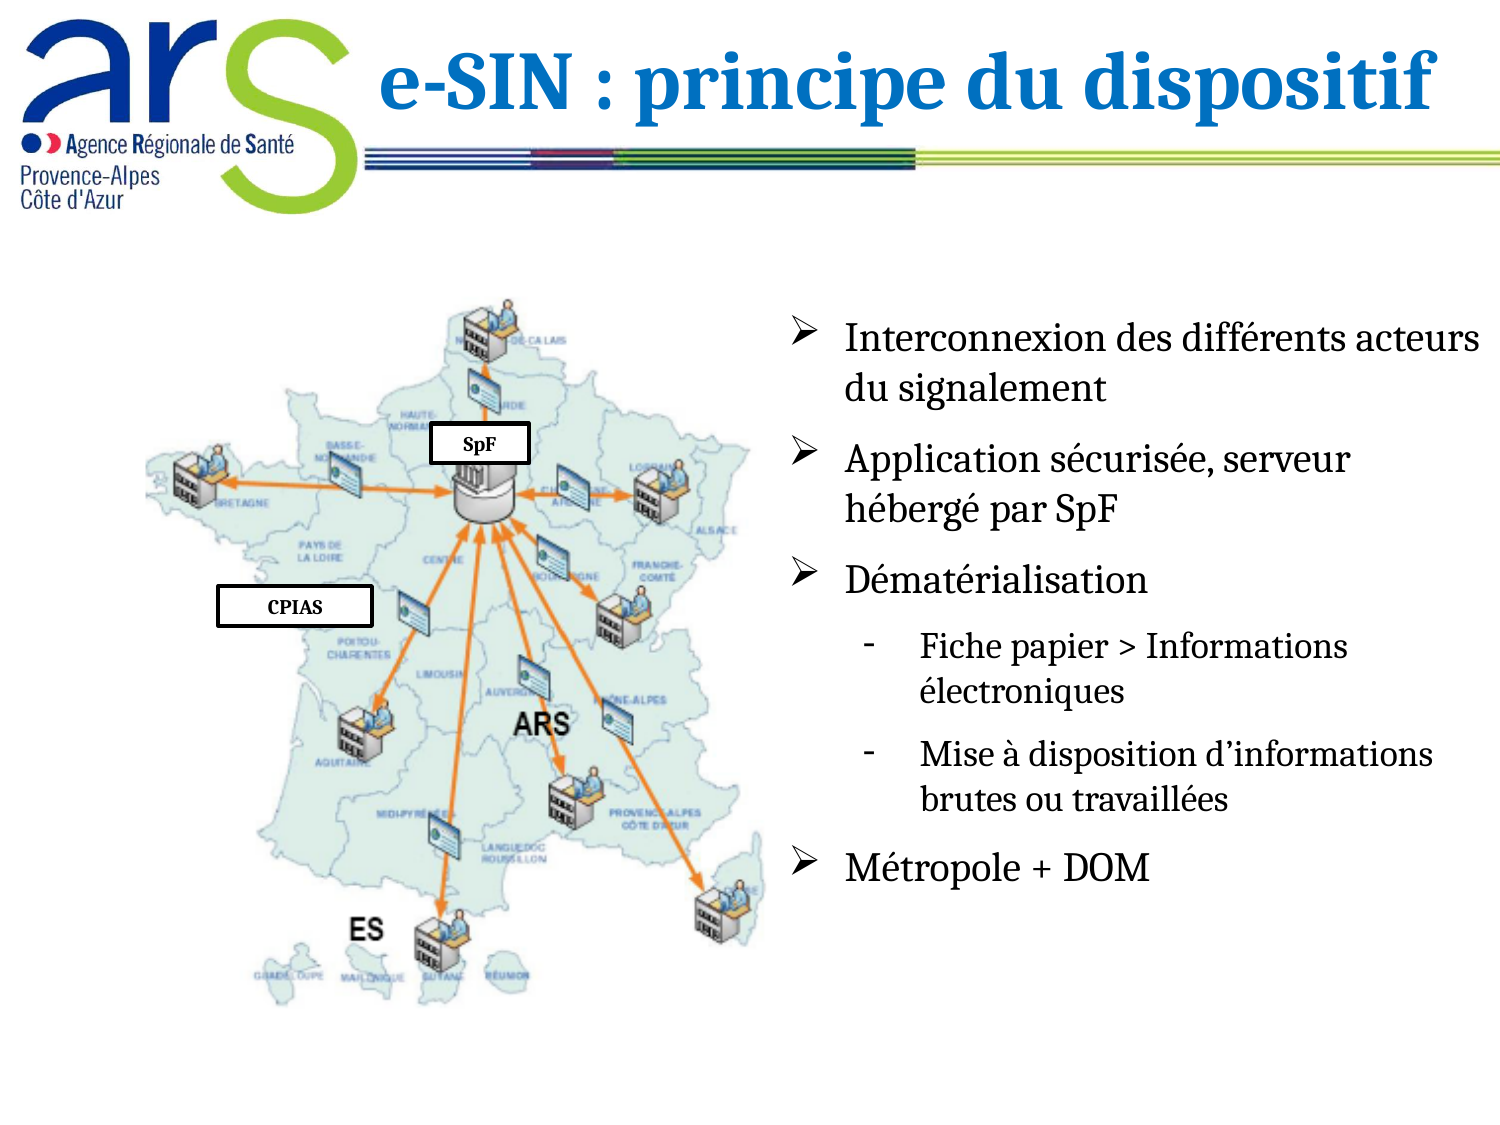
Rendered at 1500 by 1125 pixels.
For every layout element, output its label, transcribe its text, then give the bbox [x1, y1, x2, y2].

picture [0, 255, 809, 1030]
text_box e-SIN : principe du dispositif [339, 19, 1474, 134]
picture [0, 0, 1500, 216]
text_box Interconnexion des différents acteurs du signalement Application sécurisée, serveur hébergé par SpF Dématérialisation Fiche papier > Informations électroniques Mise à disposition d’informations brutes ou travaillées Métropole + DOM [813, 302, 1500, 898]
